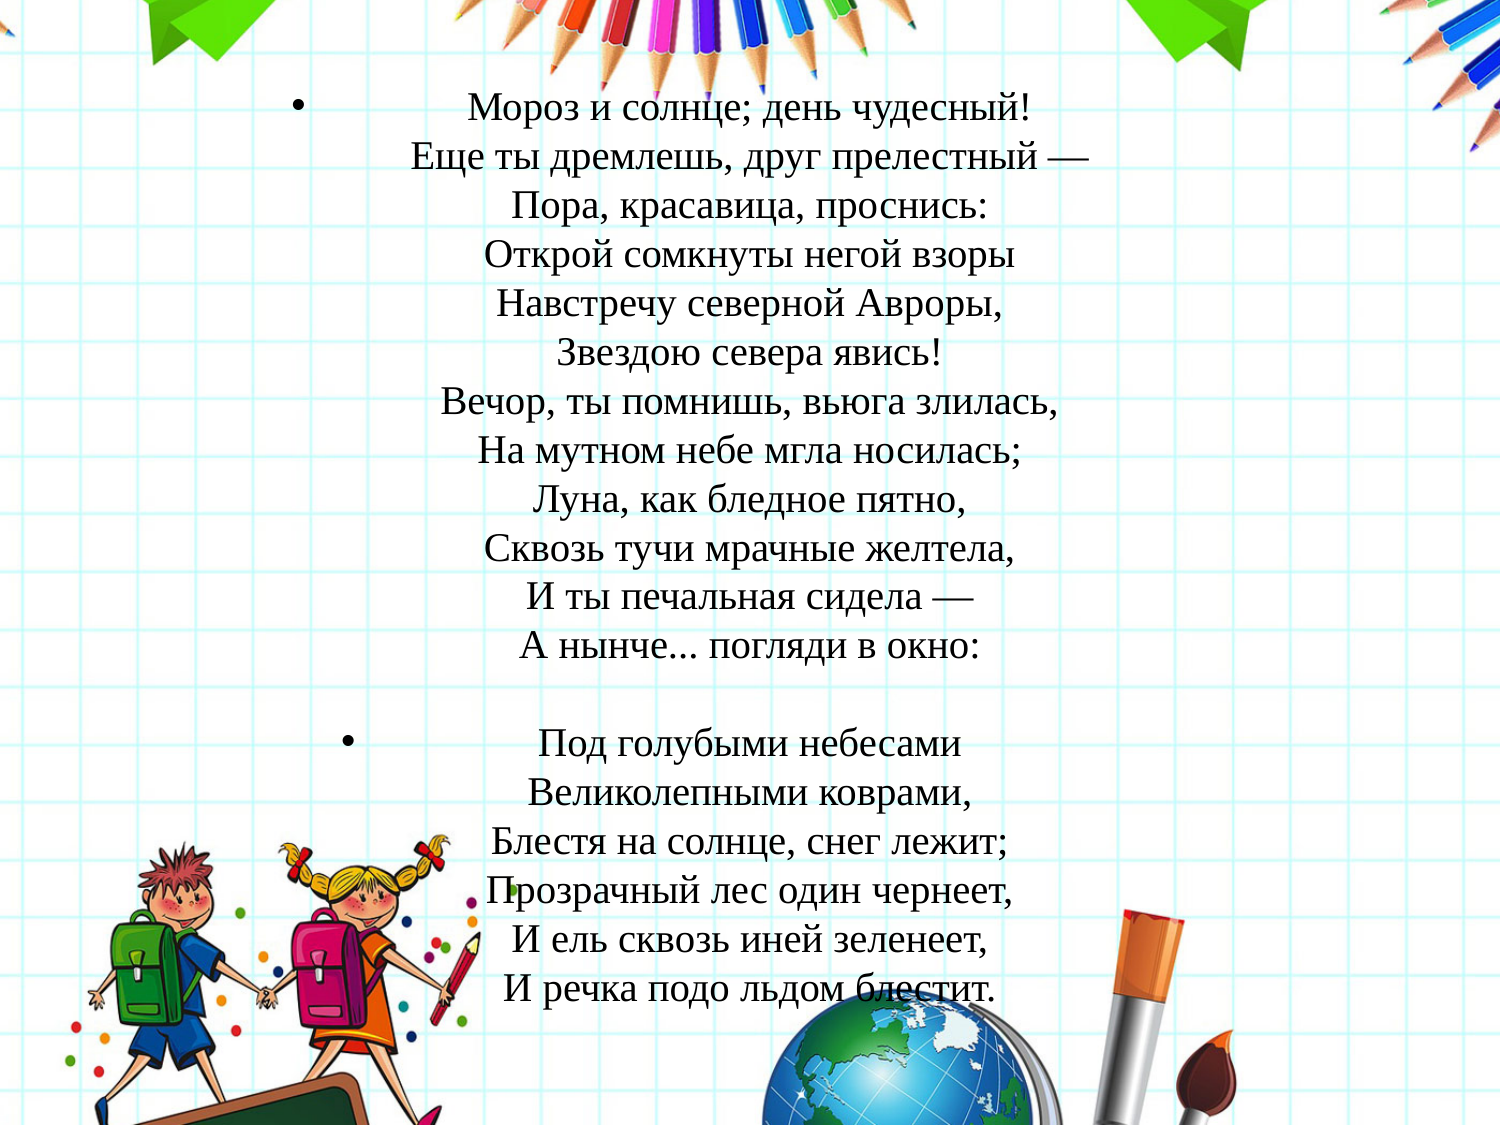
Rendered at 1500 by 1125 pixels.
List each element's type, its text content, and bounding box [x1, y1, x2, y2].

picture [0, 0, 1500, 1125]
list Мороз и солнце; день чудесный! Еще ты дремлешь, друг прелестный — Пора, красавица, проснись: Открой сомкнуты негой взоры Навстречу северной Авроры, Звездою севера явись! Вечор, ты помнишь, вьюга злилась, На мутном небе мгла носилась; Луна, как бледное пятно, Сквозь тучи мрачные желтела, И ты печальная сидела — А нынче... погляди в окно: Под голубыми небесами Великолепными коврами, Блестя на солнце, снег лежит; Прозрачный лес один чернеет, И ель сквозь иней зеленеет, И речка подо льдом блестит. [54, 23, 1390, 1022]
